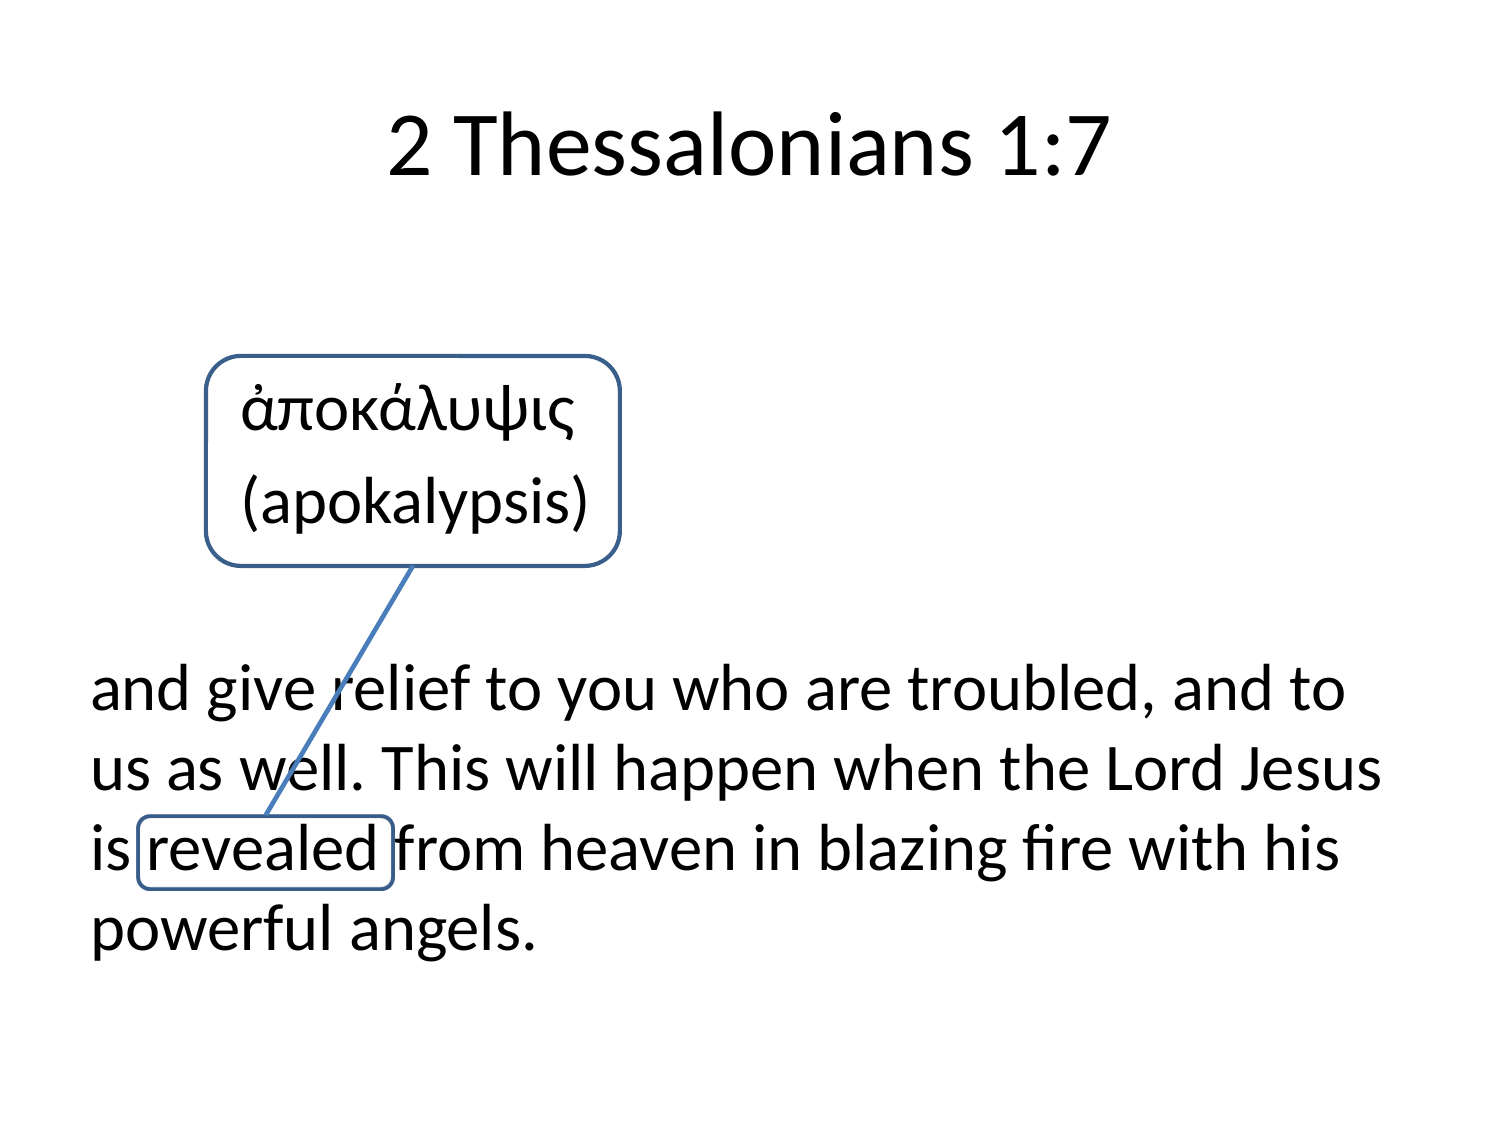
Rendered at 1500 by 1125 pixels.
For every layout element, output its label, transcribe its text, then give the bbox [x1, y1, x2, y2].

text_box [203, 353, 622, 569]
list ἀποκάλυψις (apokalypsis) and give relief to you who are troubled, and to us as well. This will happen when the Lord Jesus is revealed from heaven in blazing fire with his powerful angels. [75, 262, 1425, 1005]
picture [136, 814, 396, 892]
title 2 Thessalonians 1:7 [75, 45, 1425, 233]
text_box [265, 565, 414, 816]
